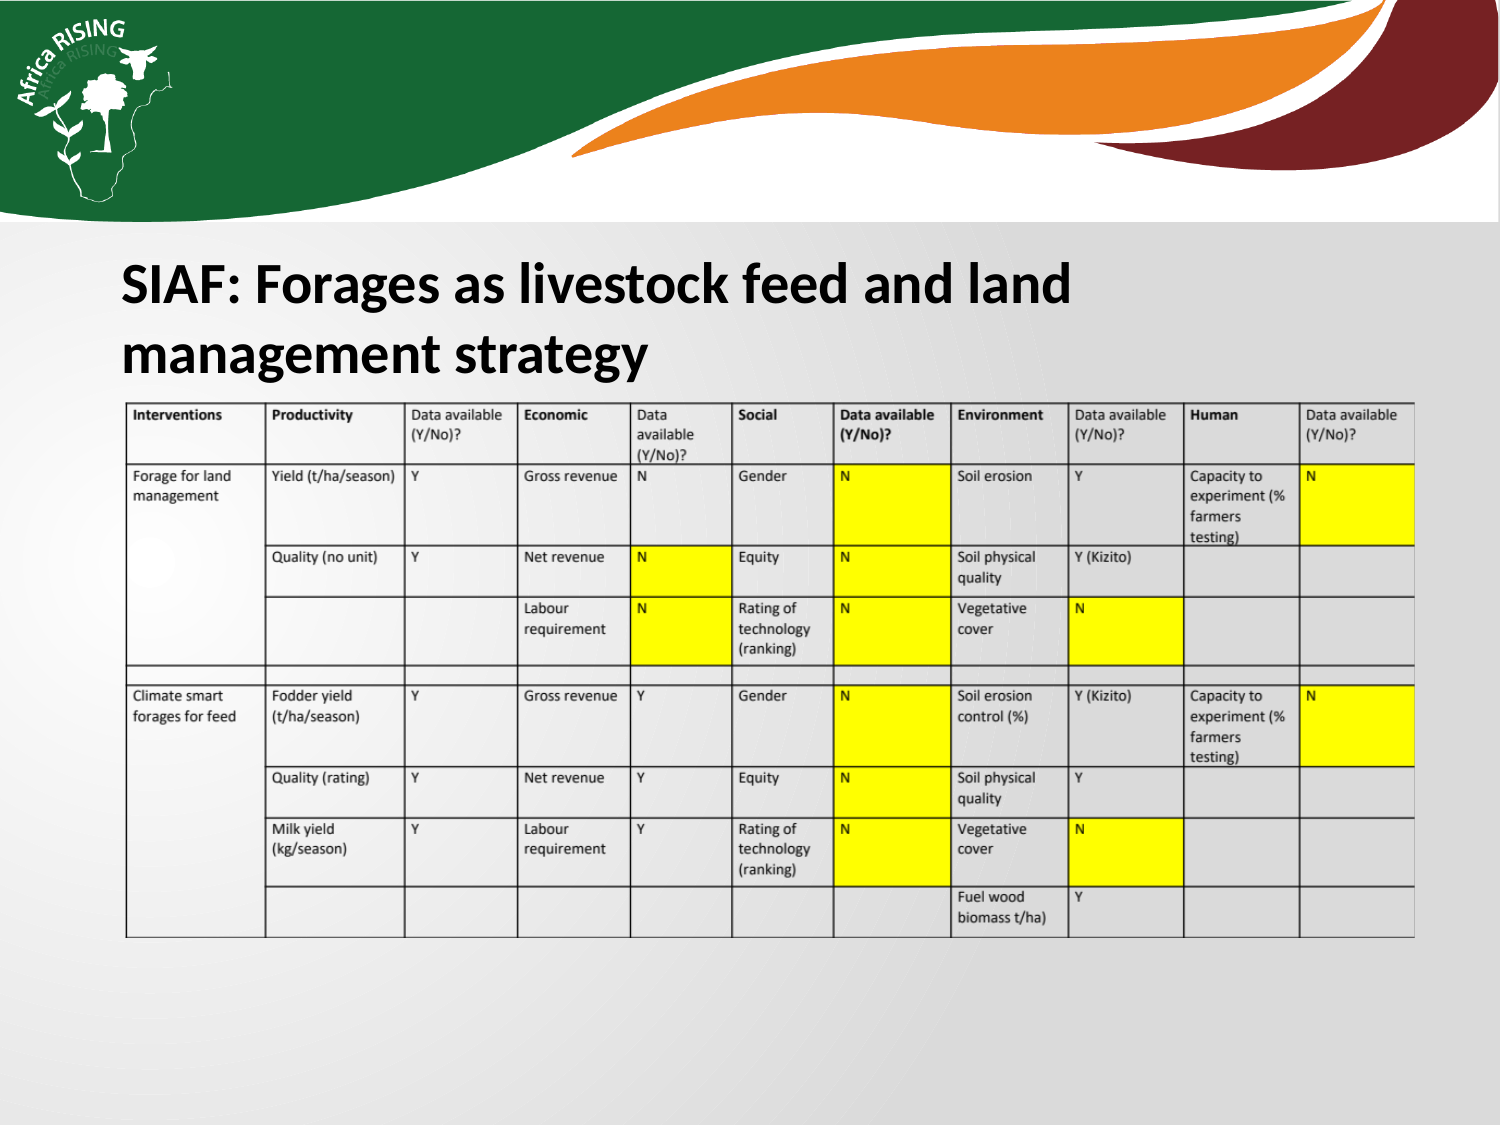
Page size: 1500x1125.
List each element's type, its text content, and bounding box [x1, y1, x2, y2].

picture [124, 399, 1416, 939]
list SIAF: Forages as livestock feed and land management strategy [87, 237, 1363, 313]
picture [0, 0, 1499, 222]
